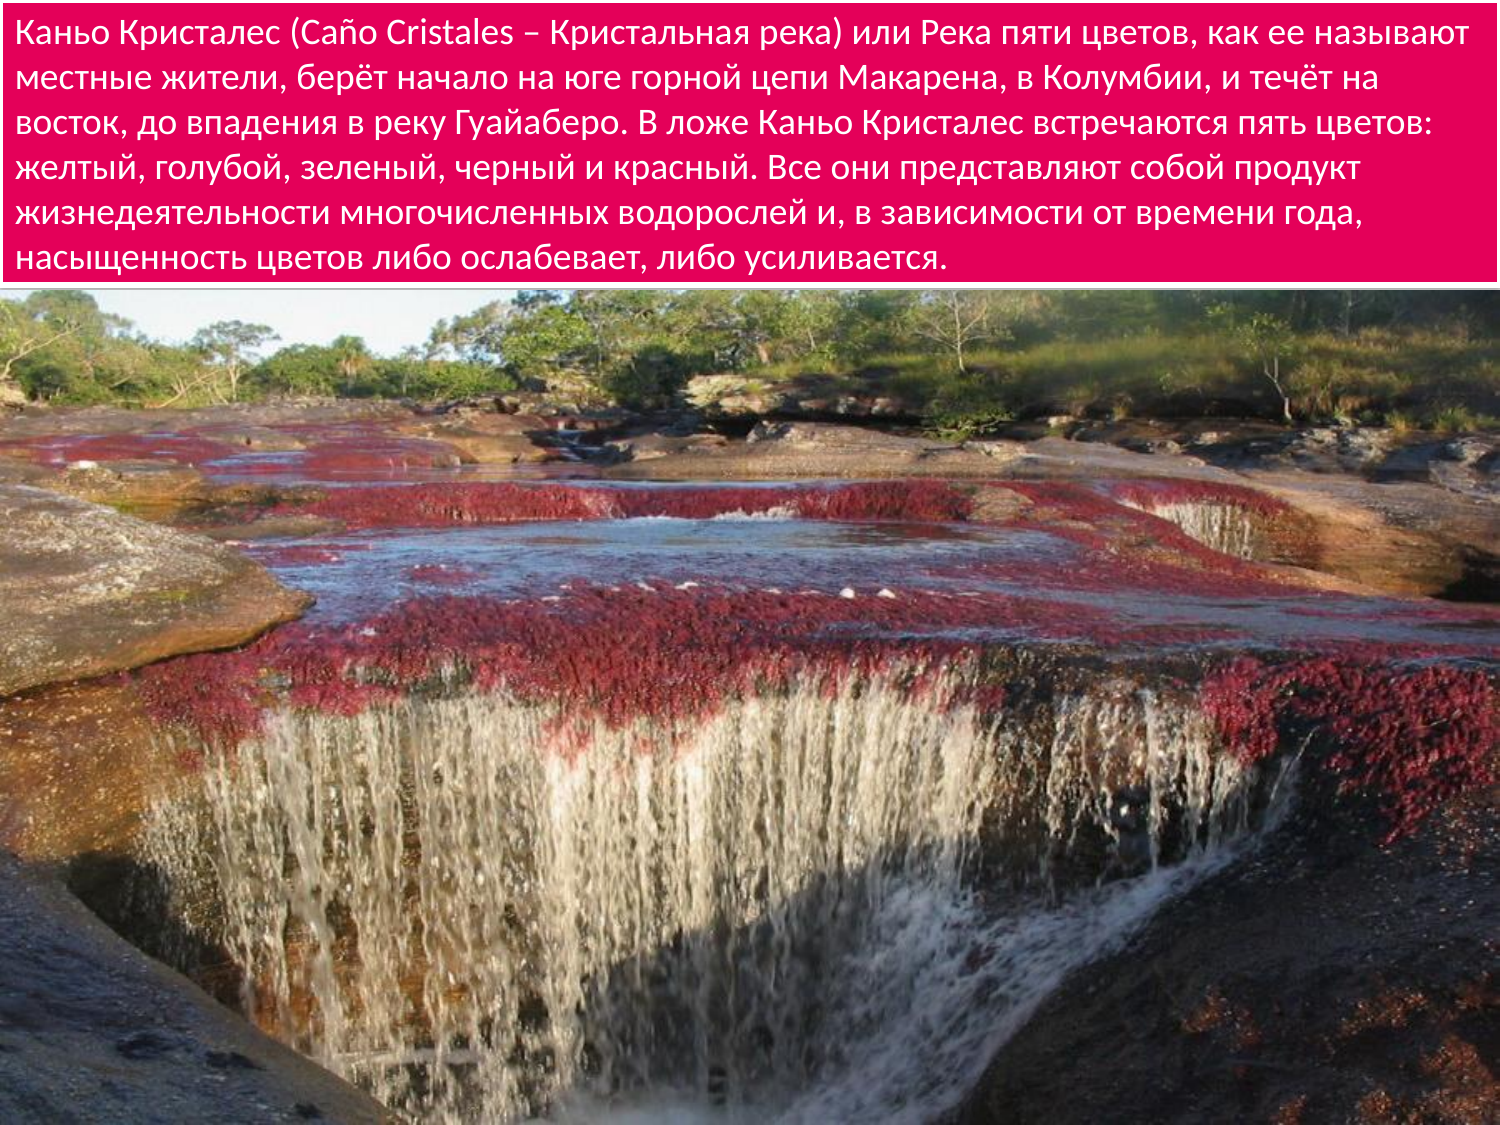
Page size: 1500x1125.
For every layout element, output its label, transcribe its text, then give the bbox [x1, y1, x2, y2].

text_box Каньо Кристалес (Caño Cristales – Кристальная река) или Река пяти цветов, как ее называют местные жители, берёт начало на юге горной цепи Макарена, в Колумбии, и течёт на восток, до впадения в реку Гуайаберо. В ложе Каньо Кристалес встречаются пять цветов: желтый, голубой, зеленый, черный и красный. Все они представляют собой продукт жизнедеятельности многочисленных водорослей и, в зависимости от времени года, насыщенность цветов либо ослабевает, либо усиливается. [0, 0, 1500, 288]
picture [0, 290, 1500, 1125]
